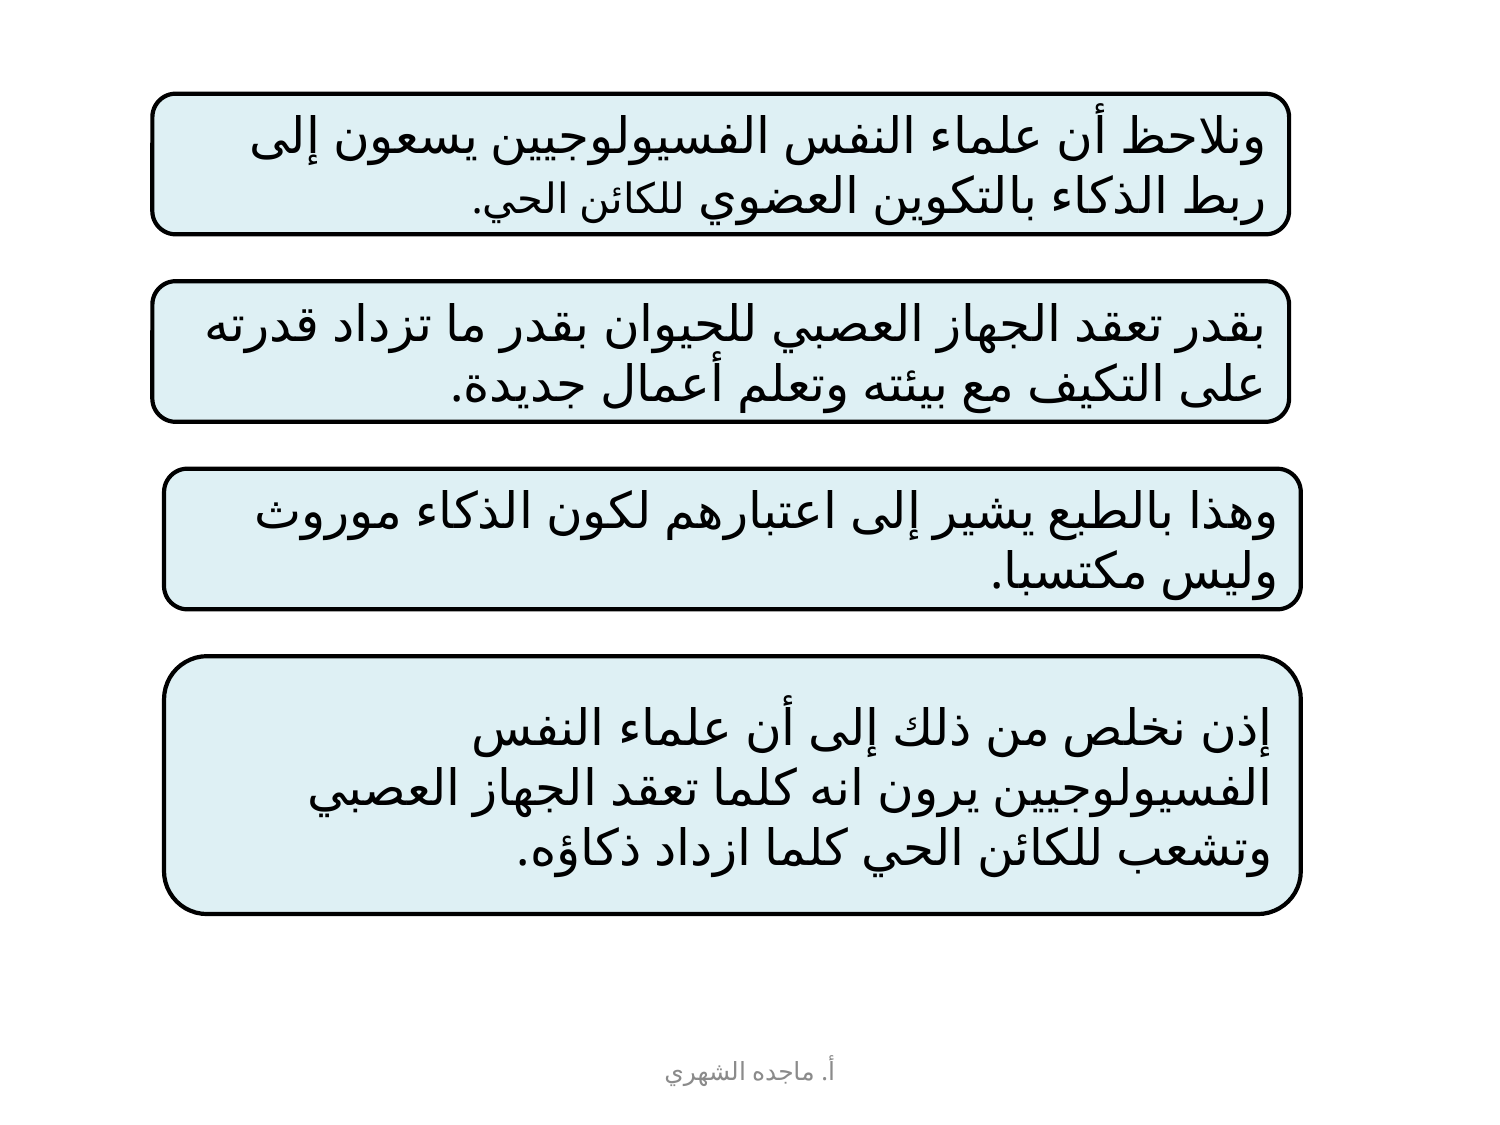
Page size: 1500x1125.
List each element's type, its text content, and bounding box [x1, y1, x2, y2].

text_box إذن نخلص من ذلك إلى أن علماء النفس الفسيولوجيين يرون انه كلما تعقد الجهاز العصبي وتشعب للكائن الحي كلما ازداد ذكاؤه. [161, 654, 1303, 917]
text_box بقدر تعقد الجهاز العصبي للحيوان بقدر ما تزداد قدرته على التكيف مع بيئته وتعلم أعمال جديدة. [150, 279, 1292, 424]
text_box وهذا بالطبع يشير إلى اعتبارهم لكون الذكاء موروث وليس مكتسبا. [161, 466, 1303, 612]
text_box ونلاحظ أن علماء النفس الفسيولوجيين يسعون إلى ربط الذكاء بالتكوين العضوي للكائن الحي. [150, 91, 1292, 237]
footer أ. ماجده الشهري [512, 1042, 988, 1103]
